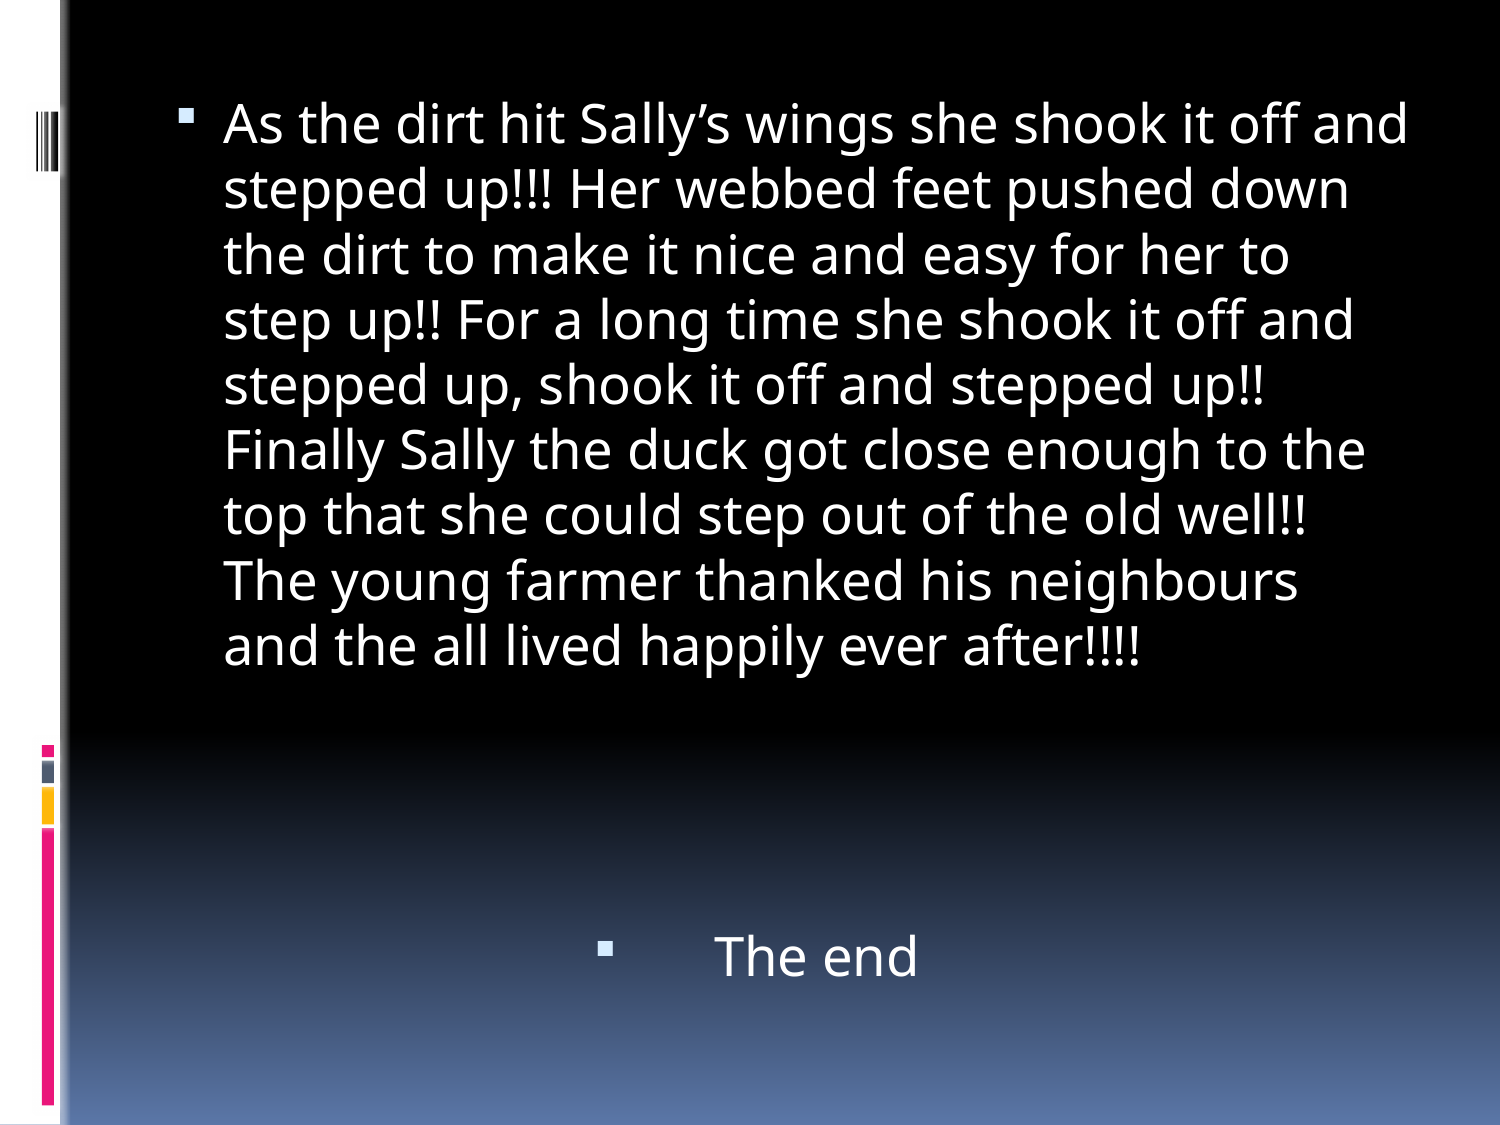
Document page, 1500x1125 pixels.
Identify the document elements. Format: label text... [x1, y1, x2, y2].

list As the dirt hit Sally’s wings she shook it off and stepped up!!! Her webbed feet pushed down the dirt to make it nice and easy for her to step up!! For a long time she shook it off and stepped up, shook it off and stepped up!! Finally Sally the duck got close enough to the top that she could step out of the old well!! The young farmer thanked his neighbours and the all lived happily ever after!!!! The end [150, 82, 1425, 1043]
